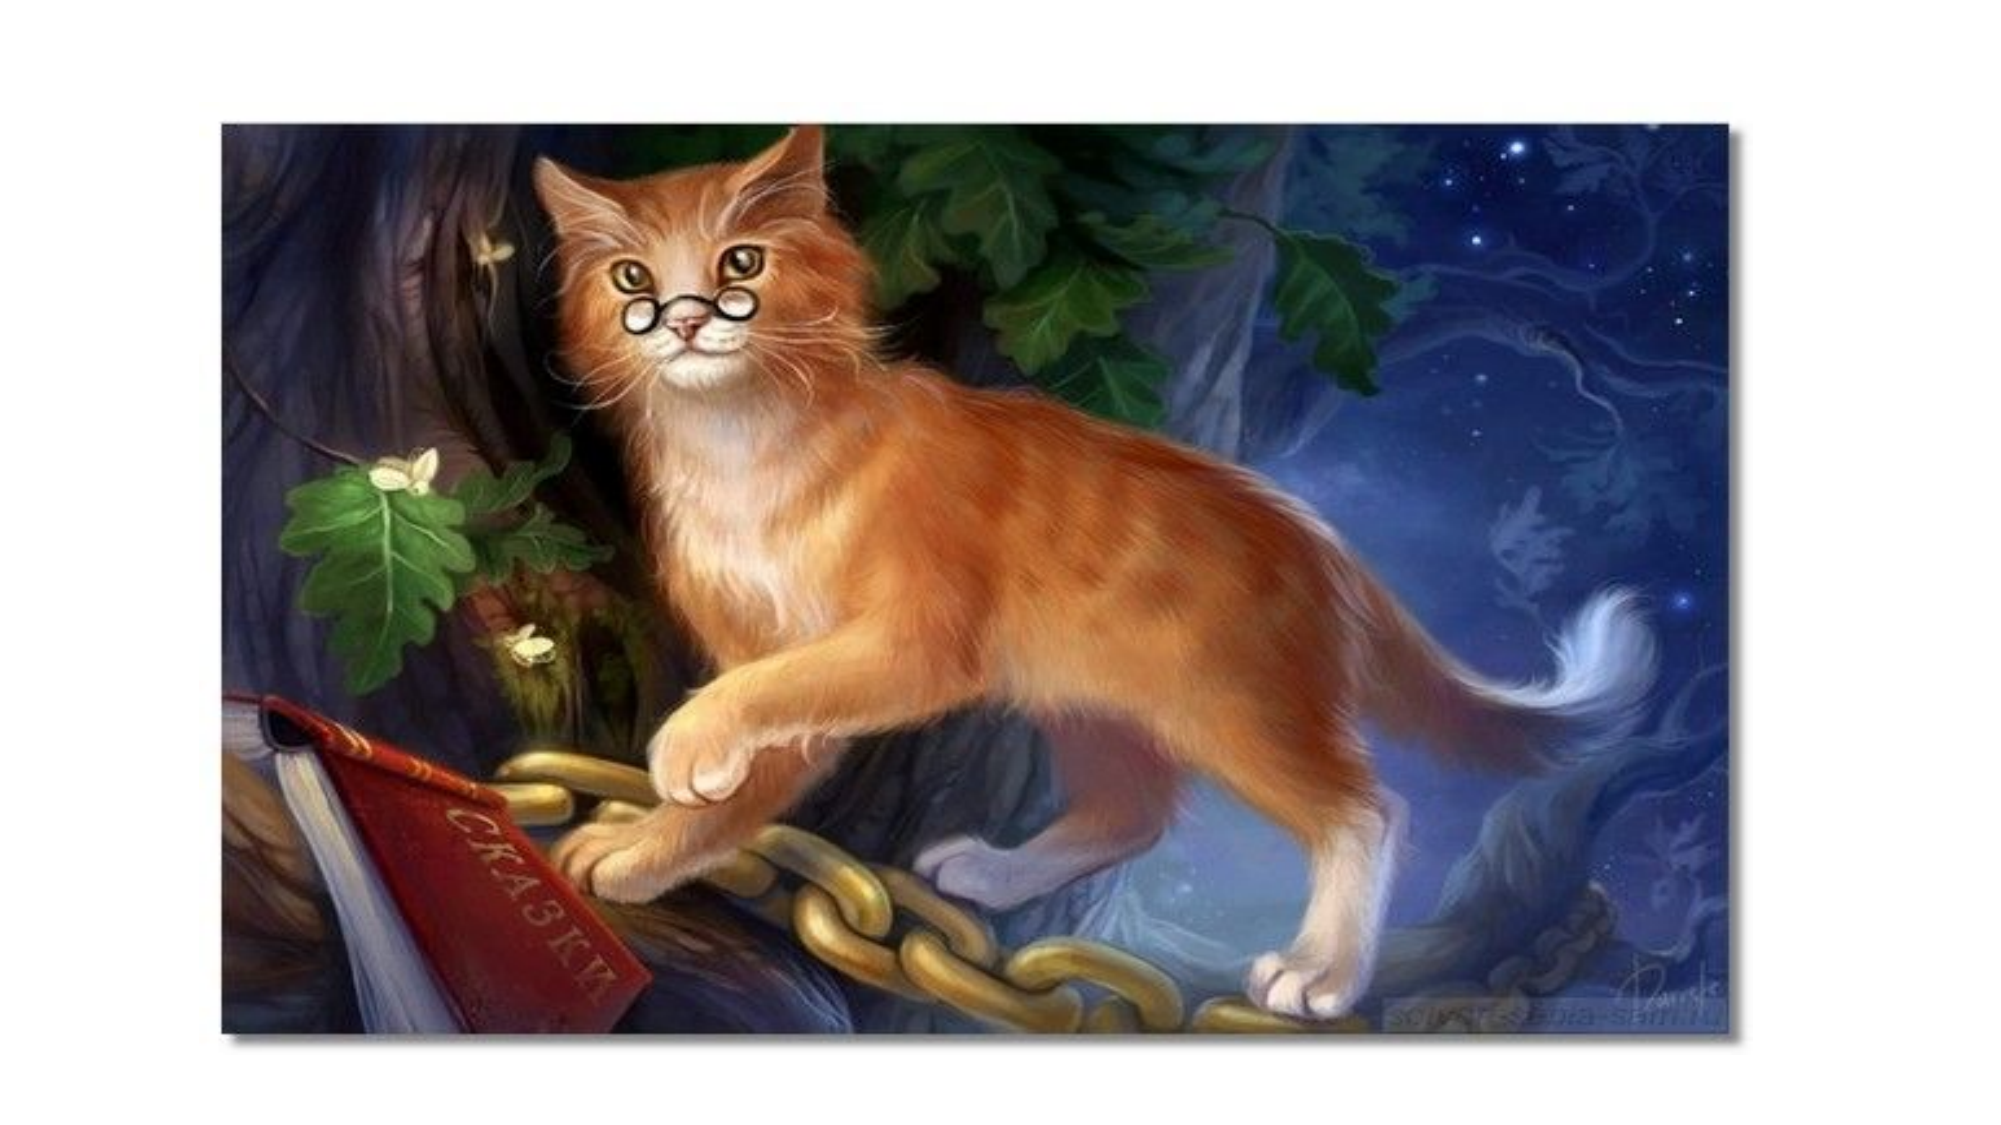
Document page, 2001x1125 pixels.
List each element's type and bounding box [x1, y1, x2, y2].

list [199, 102, 1753, 1055]
